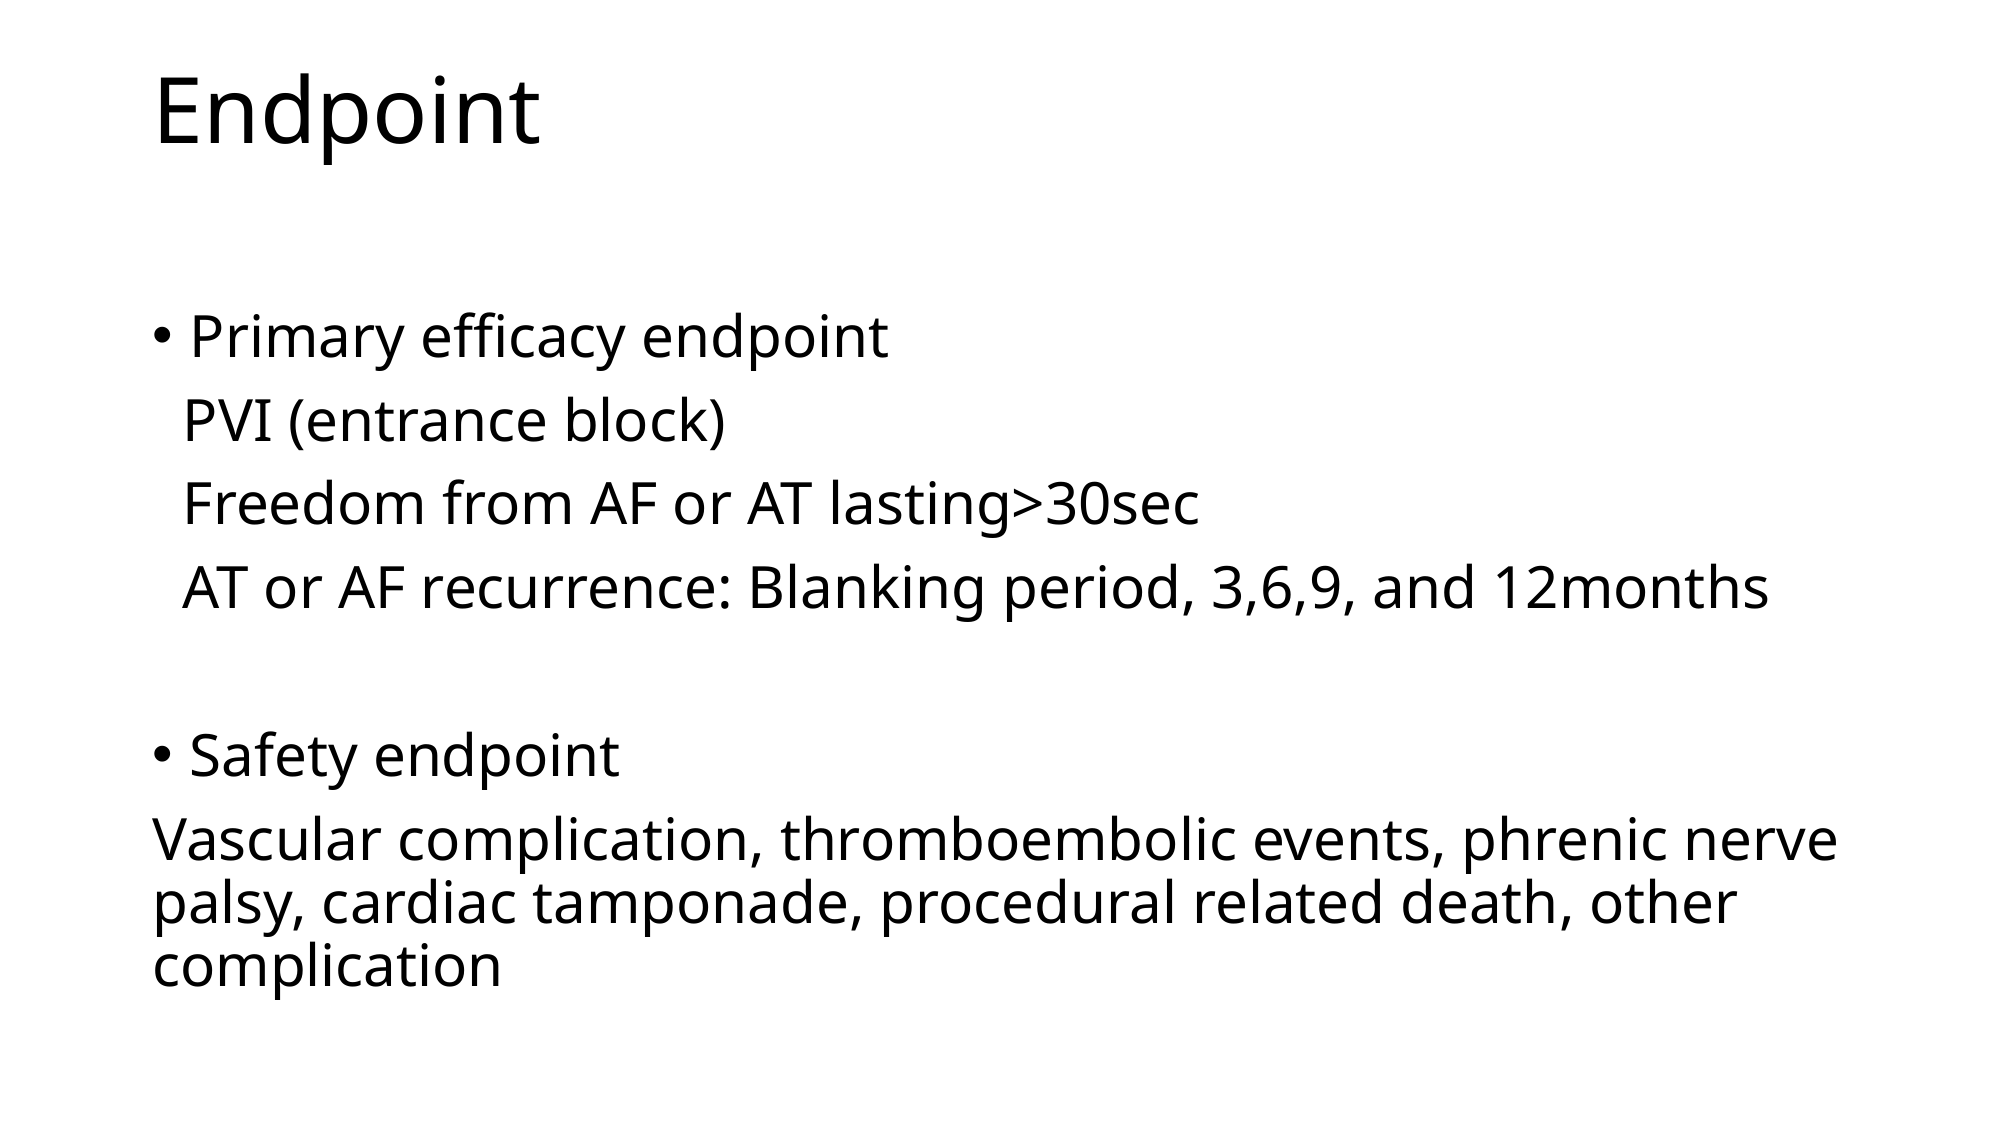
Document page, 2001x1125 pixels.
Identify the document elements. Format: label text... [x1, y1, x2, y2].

title Endpoint [137, 59, 1863, 278]
list Primary efficacy endpoint PVI (entrance block) Freedom from AF or AT lasting>30sec AT or AF recurrence: Blanking period, 3,6,9, and 12months Safety endpoint Vascular complication, thromboembolic events, phrenic nerve palsy, cardiac tamponade, procedural related death, other complication [137, 299, 1863, 1014]
